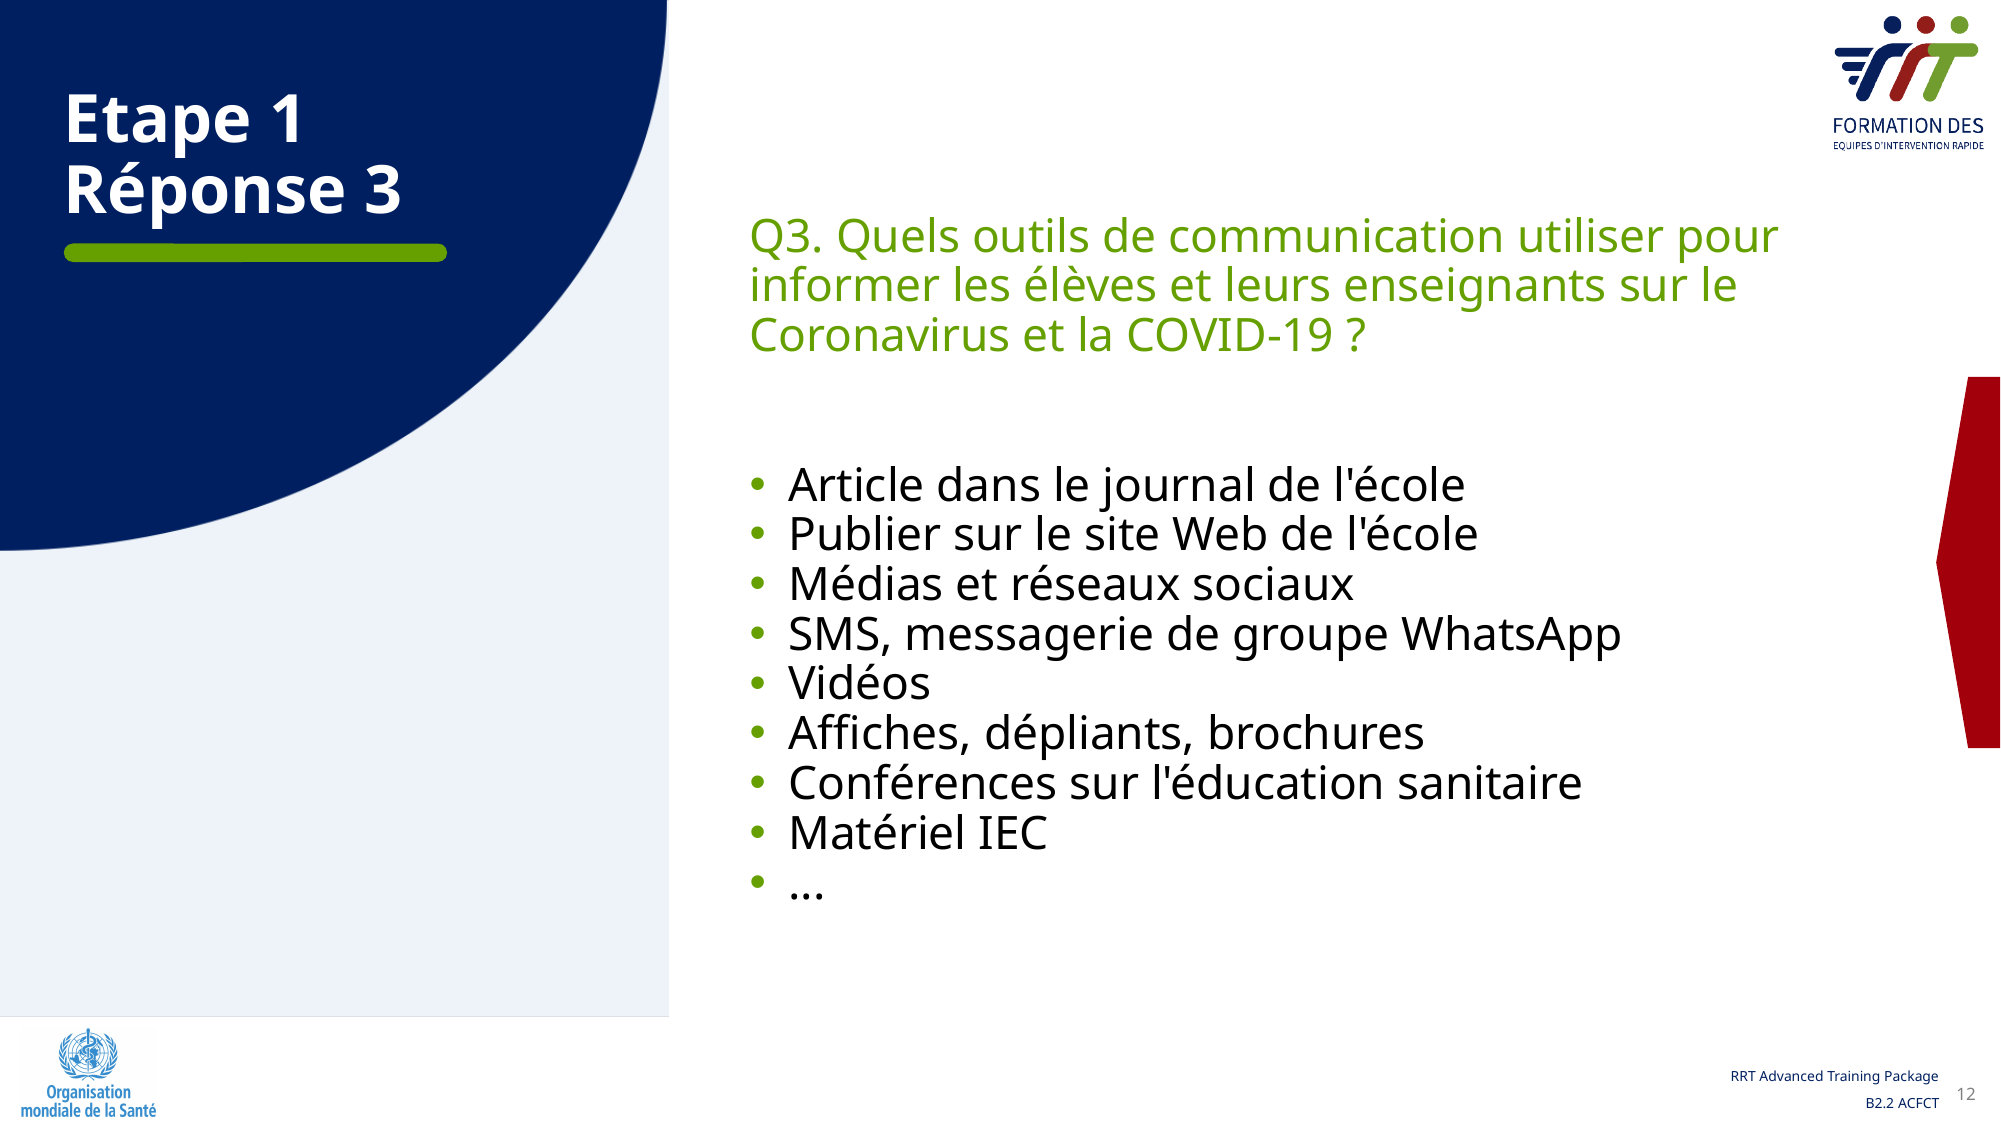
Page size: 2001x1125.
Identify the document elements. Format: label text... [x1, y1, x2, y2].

picture [20, 1027, 157, 1118]
picture [0, 0, 669, 1018]
picture [1833, 15, 1984, 151]
list Q3. Quels outils de communication utiliser pour informer les élèves et leurs enseignants sur le Coronavirus et la COVID-19 ? Article dans le journal de l'école Publier sur le site Web de l'école Médias et réseaux sociaux SMS, messagerie de groupe WhatsApp Vidéos Affiches, dépliants, brochures Conférences sur l'éducation sanitaire Matériel IEC ... [741, 204, 1937, 921]
text_box Etape 1 Réponse 3 [63, 162, 600, 301]
